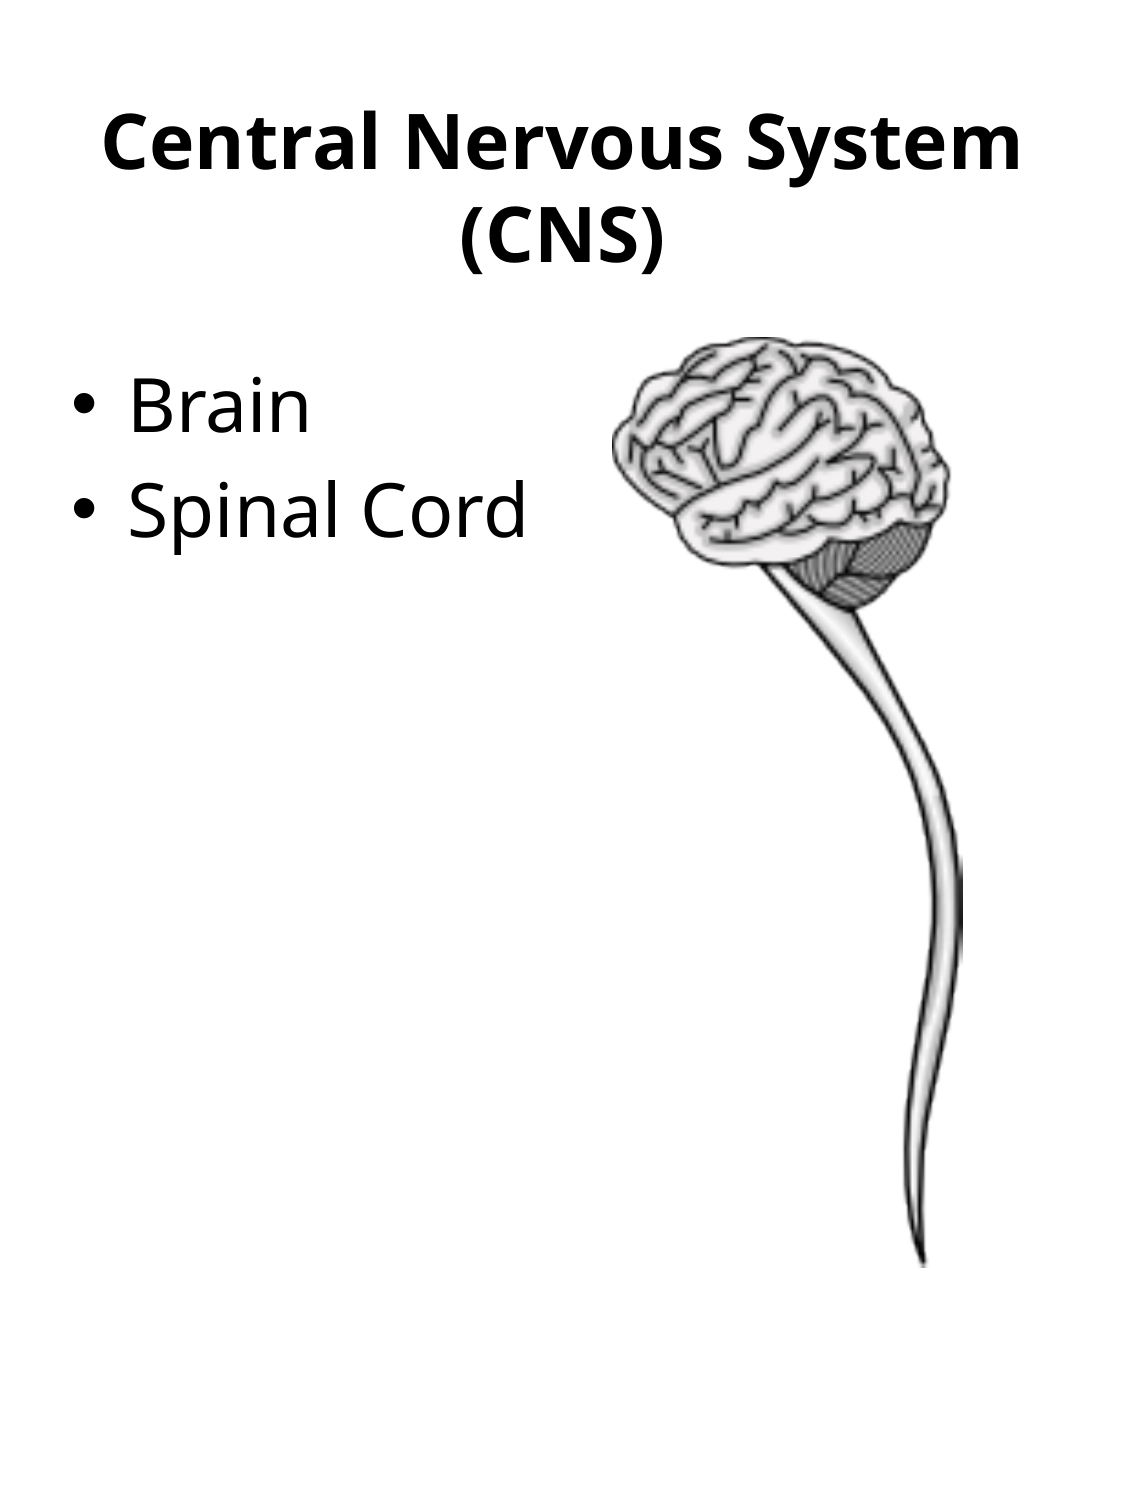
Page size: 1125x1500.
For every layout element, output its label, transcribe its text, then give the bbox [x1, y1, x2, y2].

picture [612, 337, 963, 1268]
title Central Nervous System (CNS) [56, 60, 1069, 310]
list Brain Spinal Cord [56, 350, 575, 1340]
